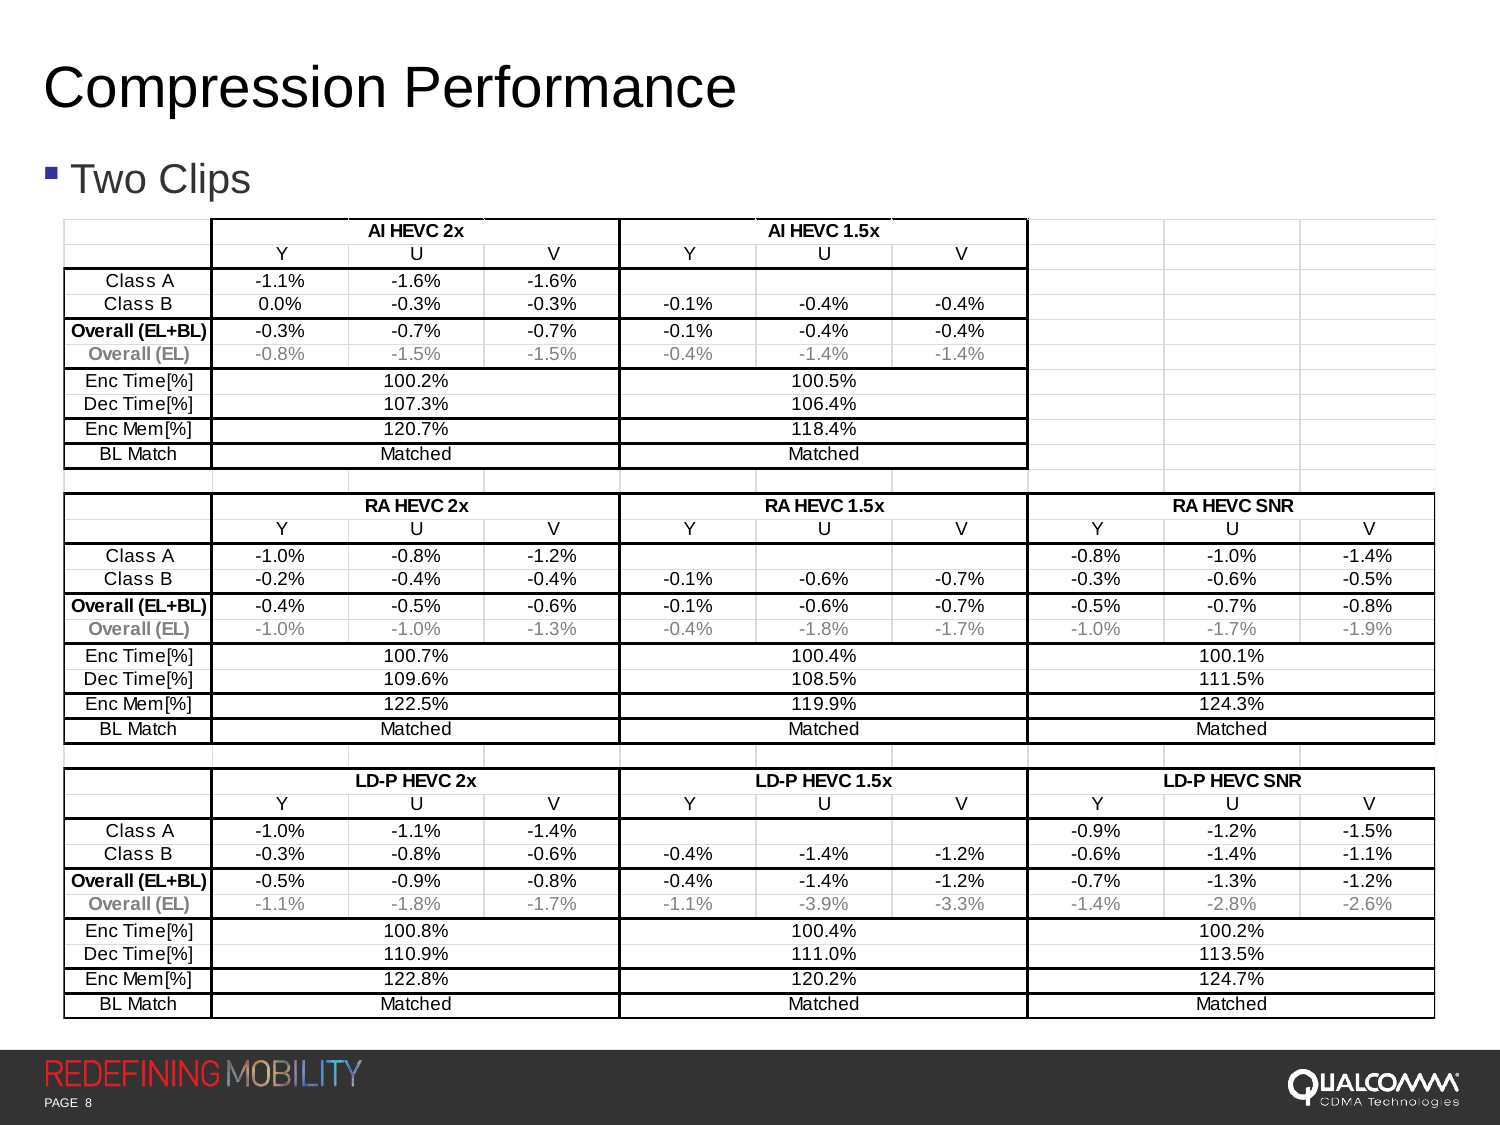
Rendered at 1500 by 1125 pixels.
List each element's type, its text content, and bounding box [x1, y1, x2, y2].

list Two Clips [26, 148, 1457, 1021]
picture [63, 218, 1437, 1021]
picture [30, 1048, 372, 1099]
picture [1278, 1058, 1478, 1114]
title Compression Performance [28, 44, 1462, 138]
